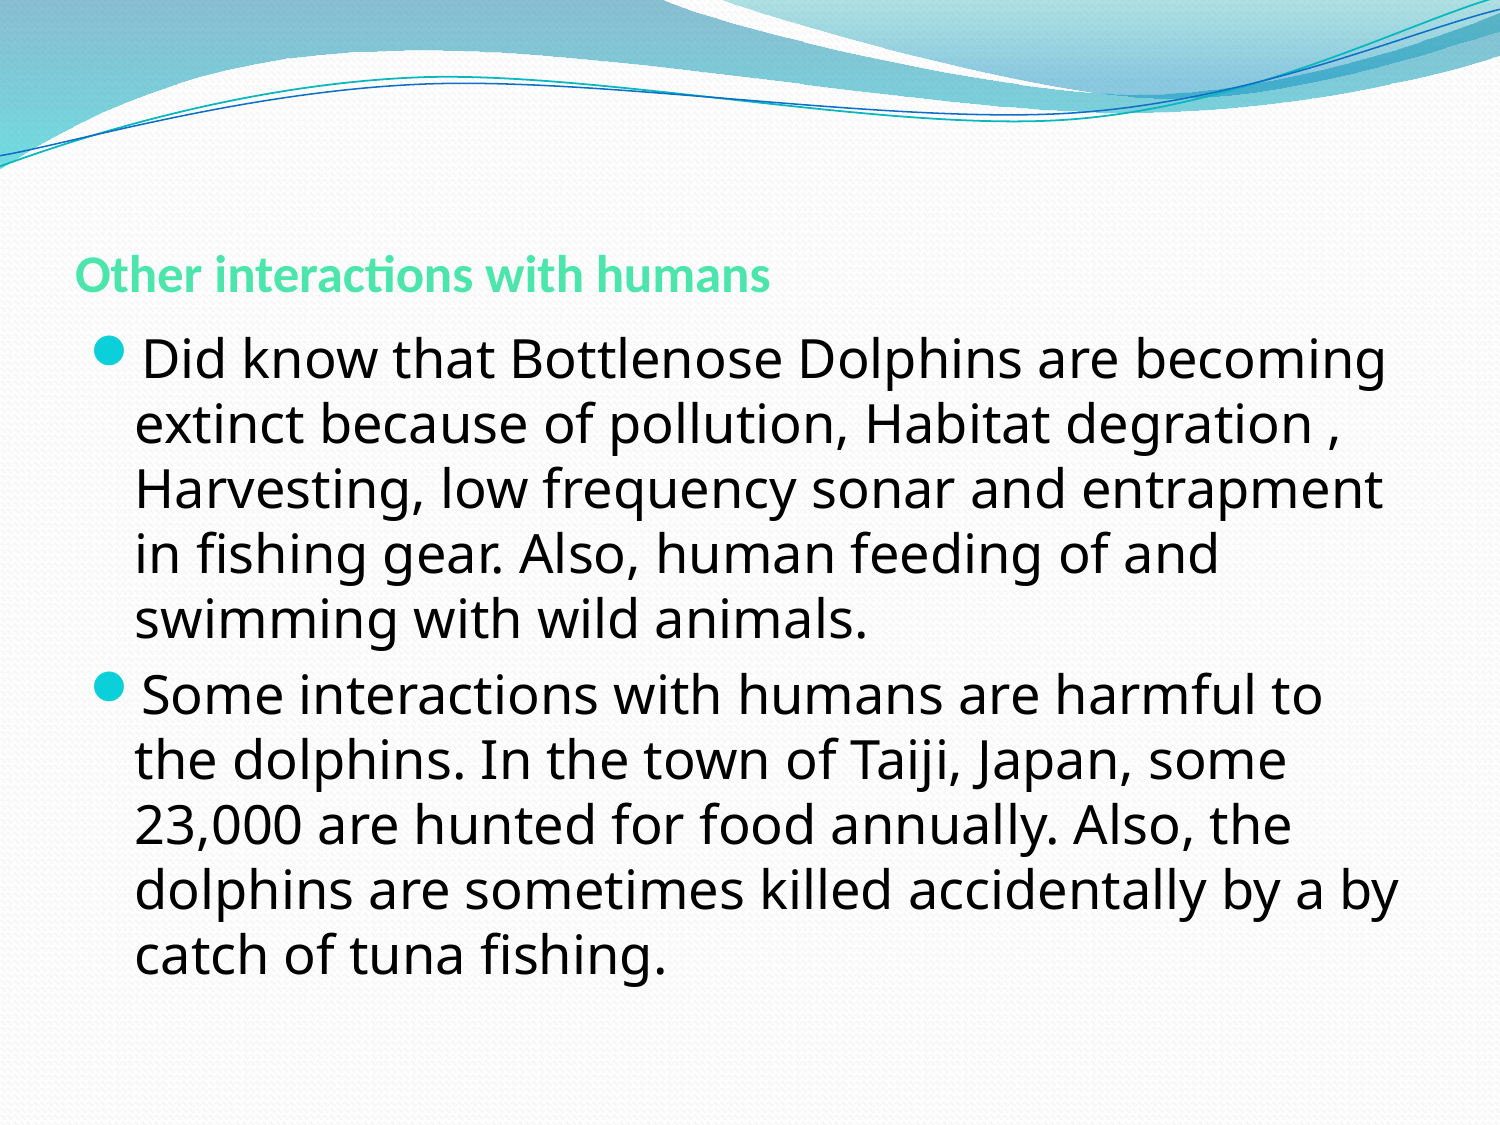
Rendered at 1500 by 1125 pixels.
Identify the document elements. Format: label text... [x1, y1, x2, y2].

list Did know that Bottlenose Dolphins are becoming extinct because of pollution, Habitat degration , Harvesting, low frequency sonar and entrapment in fishing gear. Also, human feeding of and swimming with wild animals. Some interactions with humans are harmful to the dolphins. In the town of Taiji, Japan, some 23,000 are hunted for food annually. Also, the dolphins are sometimes killed accidentally by a by catch of tuna fishing. [75, 317, 1425, 1038]
title Other interactions with humans [75, 115, 1425, 303]
text_box [734, 486, 766, 639]
